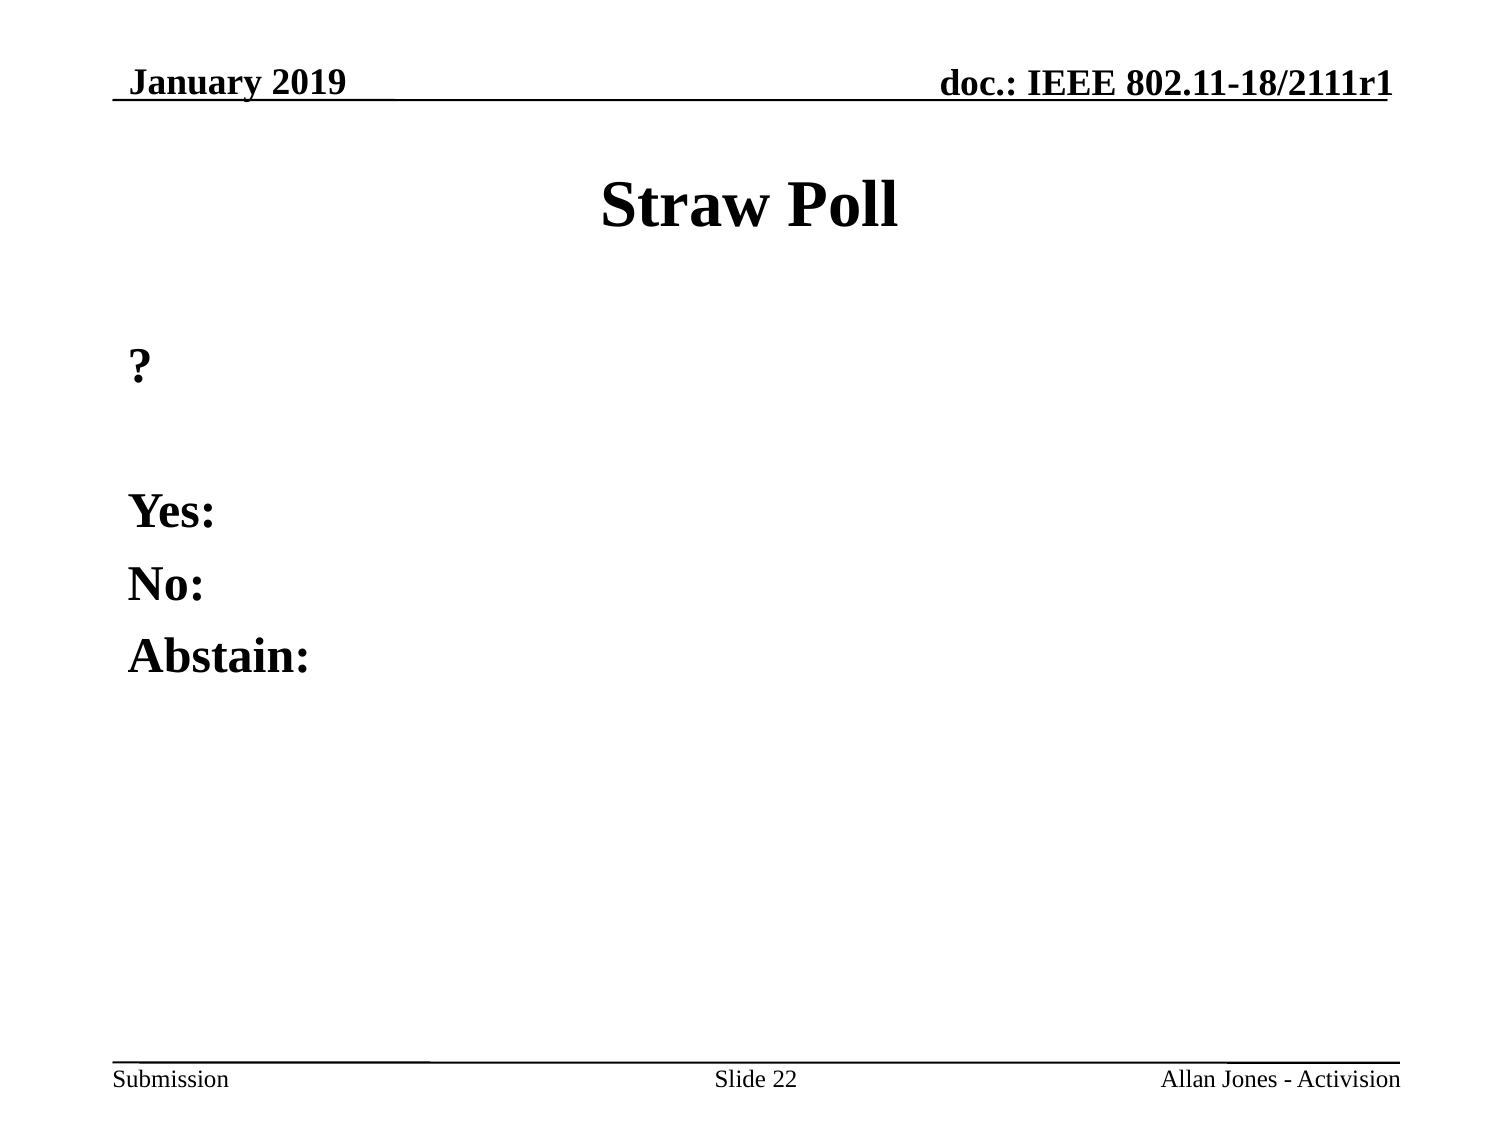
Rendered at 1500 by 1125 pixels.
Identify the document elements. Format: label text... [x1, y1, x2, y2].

slide_number Slide 22 [712, 1061, 800, 1123]
list ? Yes: No: Abstain: [112, 324, 1388, 1000]
title Straw Poll [112, 112, 1388, 288]
footer Allan Jones - Activision [902, 1061, 1402, 1093]
text_box January 2019 [114, 37, 493, 113]
